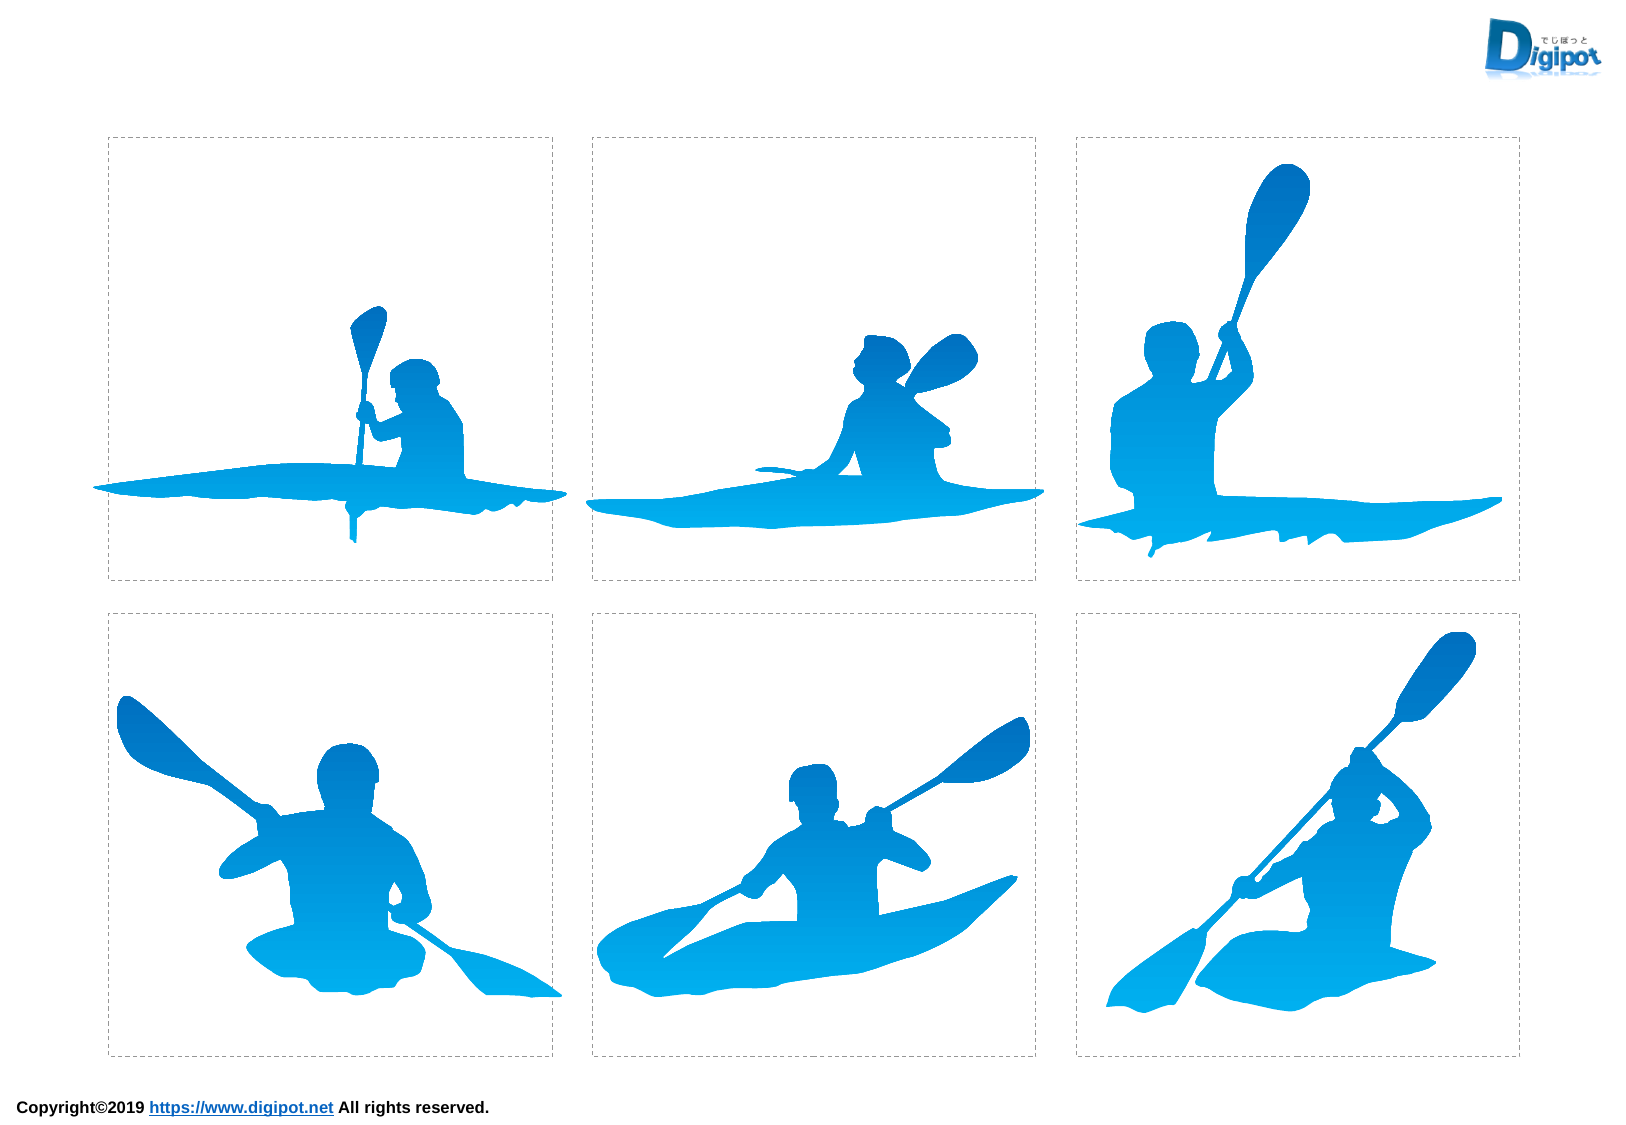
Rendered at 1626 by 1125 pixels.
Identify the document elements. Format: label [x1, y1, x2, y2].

text_box [597, 717, 1031, 998]
text_box [93, 306, 567, 544]
text_box [1106, 631, 1477, 1013]
text_box [586, 334, 1044, 530]
picture [1485, 18, 1602, 82]
text_box [116, 695, 563, 998]
text_box [1078, 163, 1503, 558]
